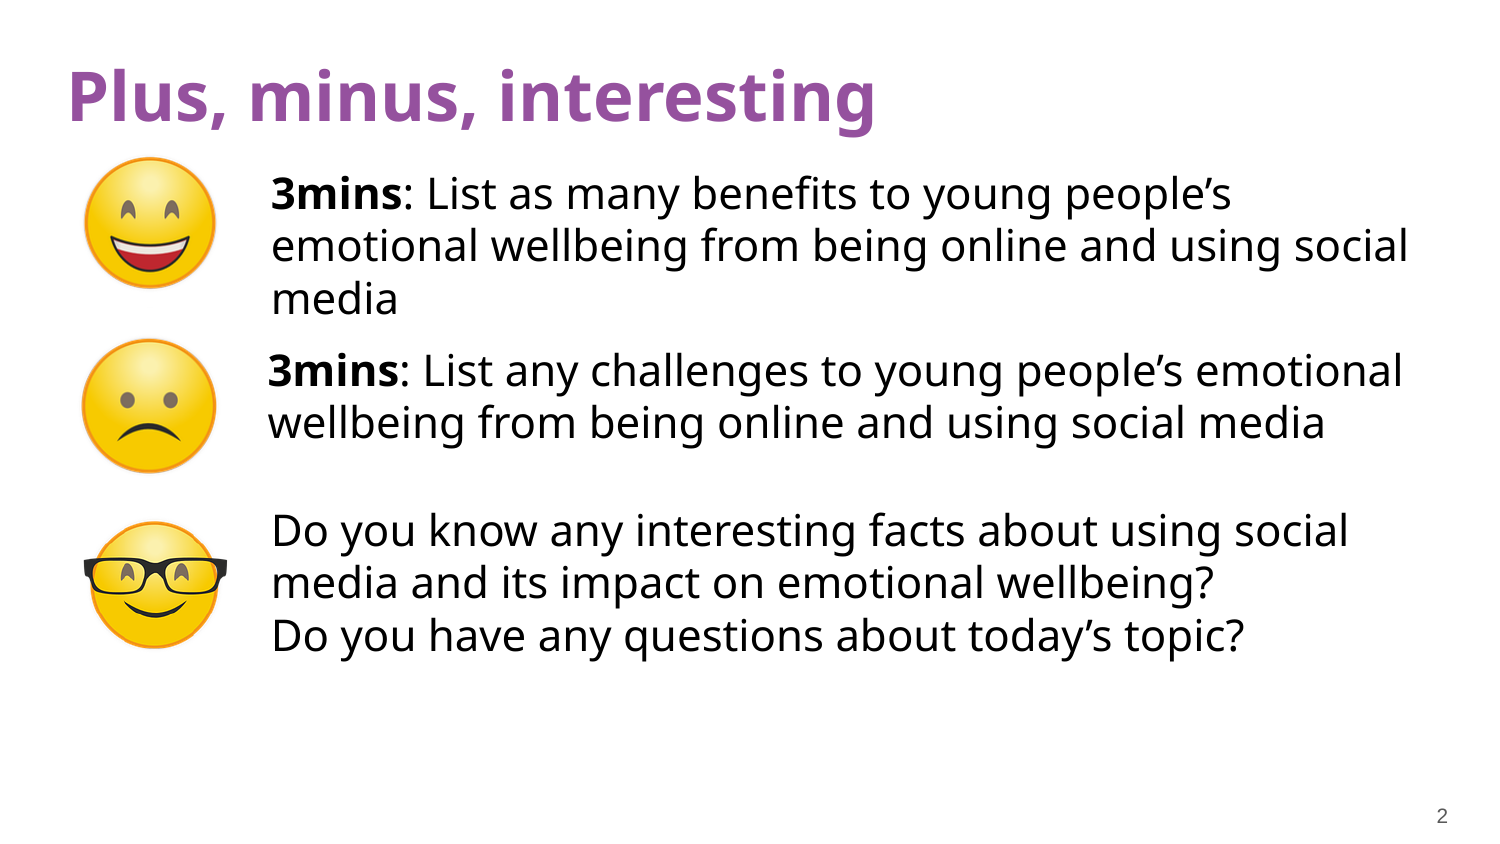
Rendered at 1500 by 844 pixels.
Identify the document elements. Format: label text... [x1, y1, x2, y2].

picture [70, 147, 233, 308]
text_box Do you know any interesting facts about using social media and its impact on emotional wellbeing? Do you have any questions about today’s topic? [259, 497, 1460, 666]
text_box 3mins: List as many benefits to young people’s emotional wellbeing from being online and using social media [259, 159, 1460, 329]
text_box Plus, minus, interesting [23, 47, 1342, 141]
slide_number ‹#› [1380, 797, 1460, 843]
picture [70, 498, 233, 664]
text_box 3mins: List any challenges to young people’s emotional wellbeing from being online and using social media [256, 337, 1456, 454]
picture [70, 312, 228, 484]
